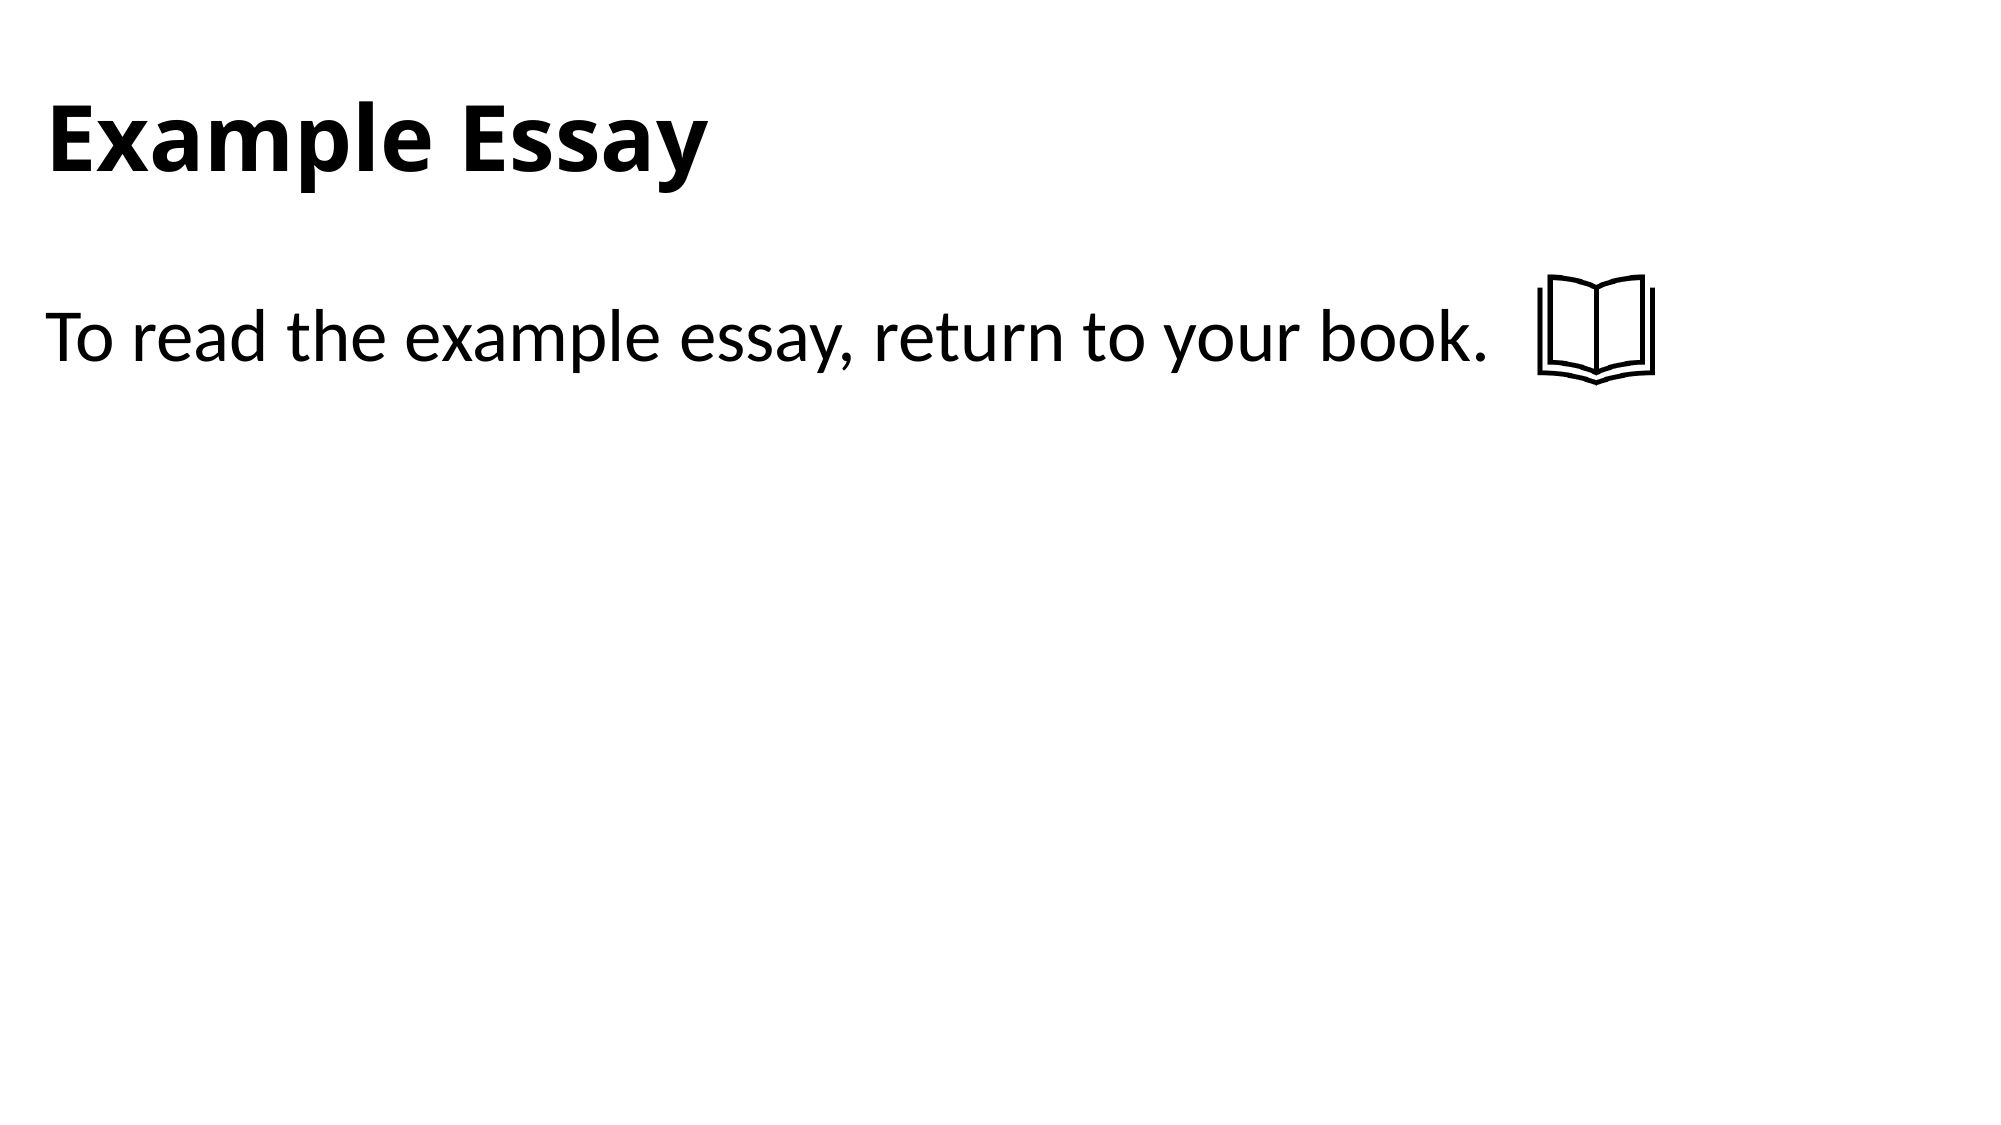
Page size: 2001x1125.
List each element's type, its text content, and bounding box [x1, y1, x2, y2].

picture [1531, 264, 1660, 393]
list To read the example essay, return to your book. [30, 108, 1978, 1014]
title Example Essay [30, 63, 1863, 108]
